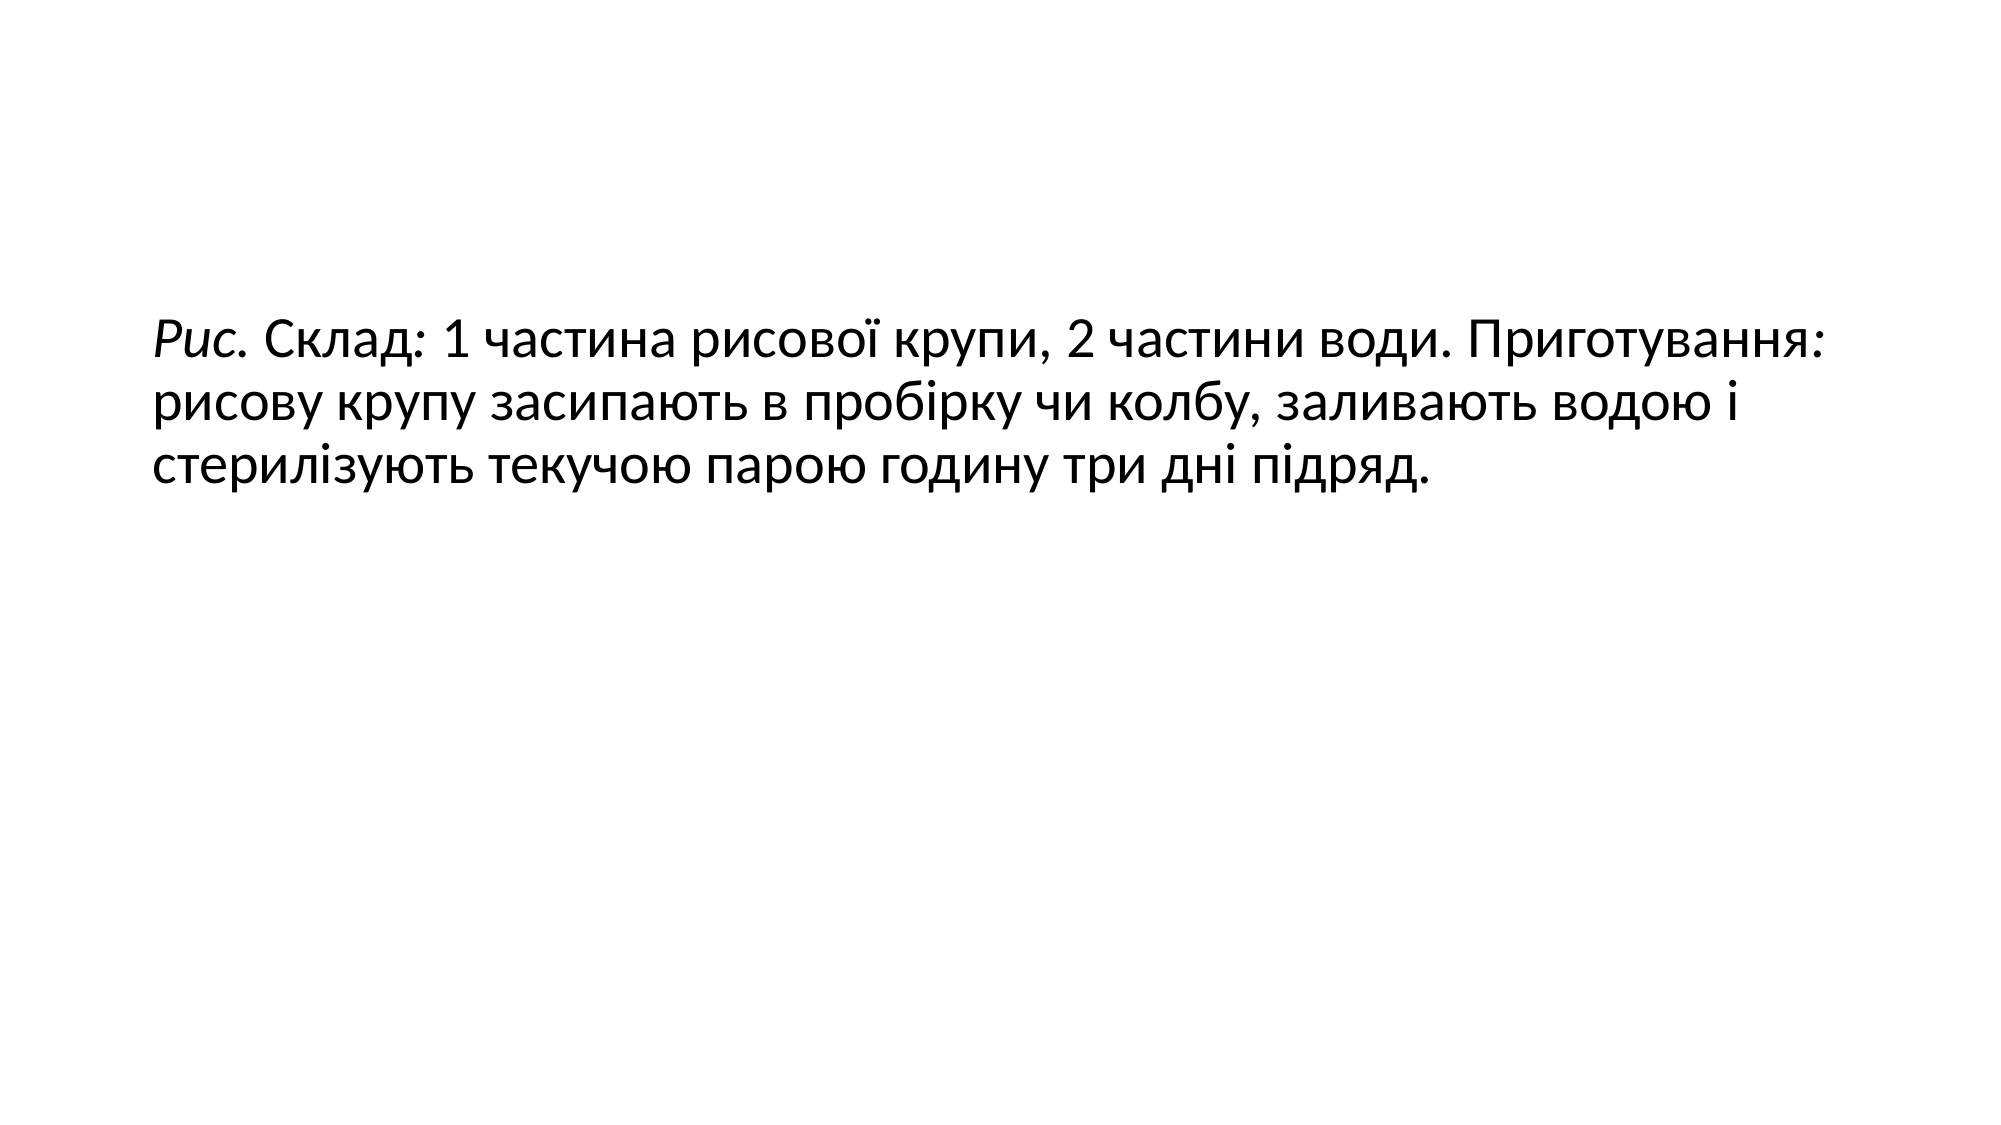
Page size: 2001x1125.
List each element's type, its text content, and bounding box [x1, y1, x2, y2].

list Рис. Склад: 1 частина рисової крупи, 2 частини води. Приготування: рисову крупу засипають в пробірку чи колбу, заливають водою і стерилізують текучою парою годину три дні підряд. [137, 299, 1863, 1014]
